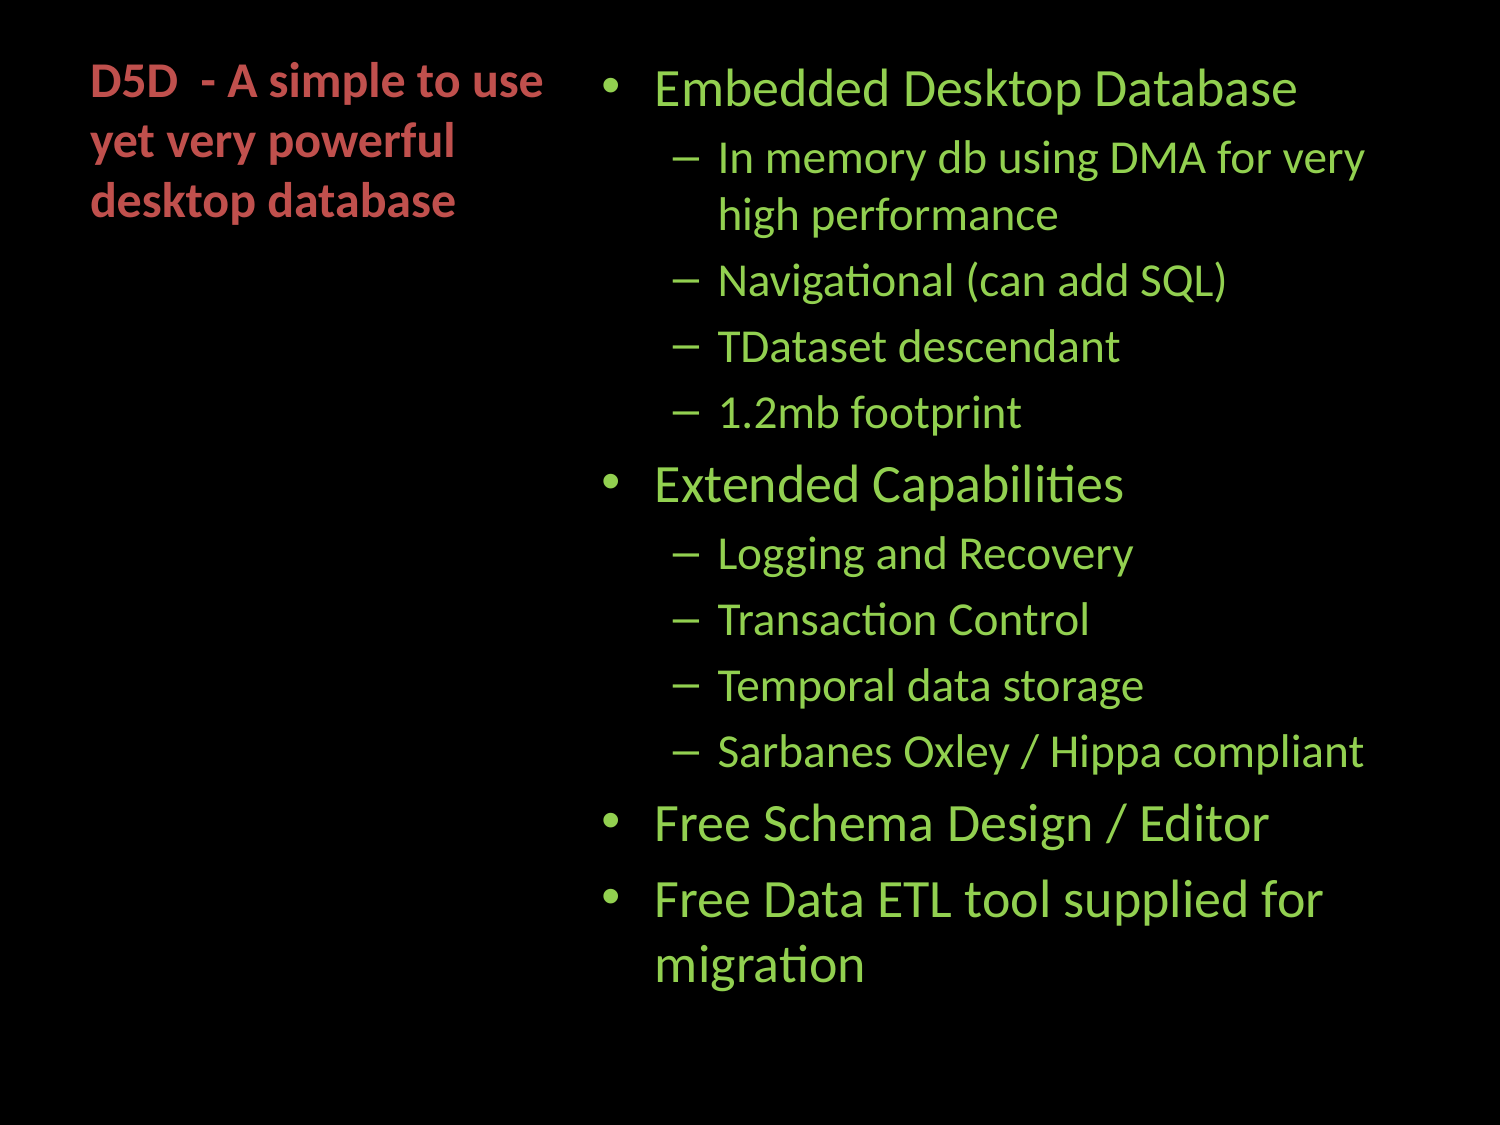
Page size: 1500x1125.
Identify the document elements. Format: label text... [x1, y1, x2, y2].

title D5D - A simple to use yet very powerful desktop database [75, 44, 569, 236]
list Embedded Desktop Database In memory db using DMA for very high performance Navigational (can add SQL) TDataset descendant 1.2mb footprint Extended Capabilities Logging and Recovery Transaction Control Temporal data storage Sarbanes Oxley / Hippa compliant Free Schema Design / Editor Free Data ETL tool supplied for migration [586, 44, 1425, 1005]
